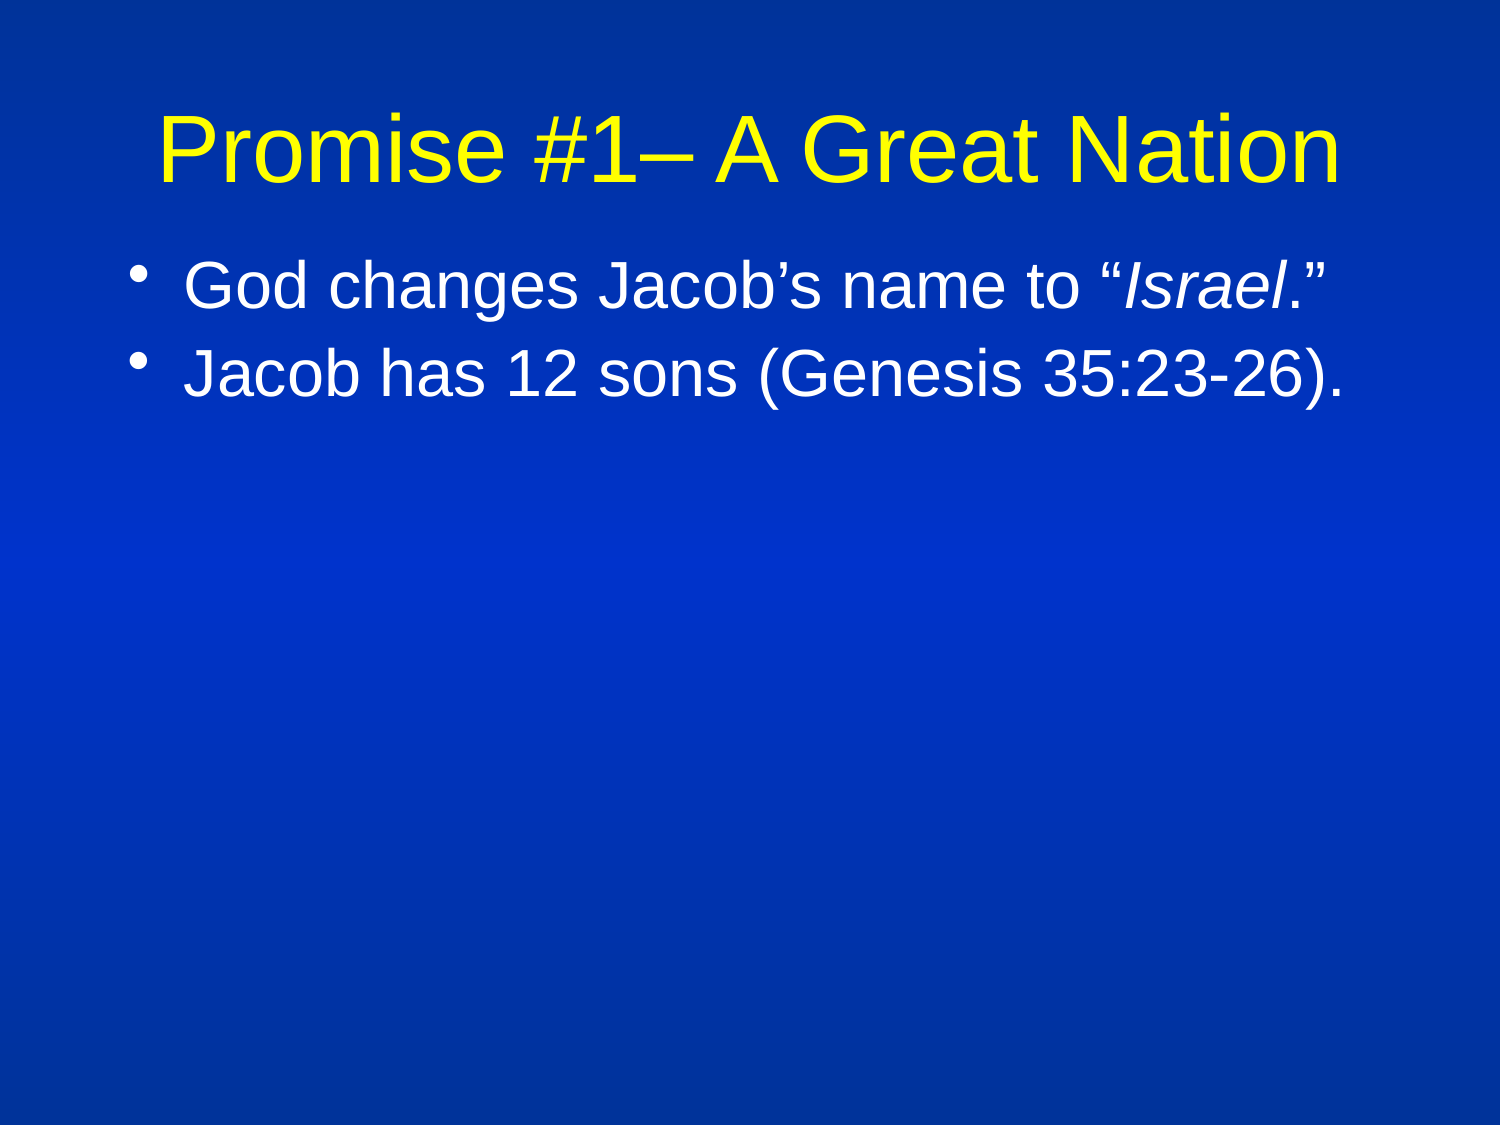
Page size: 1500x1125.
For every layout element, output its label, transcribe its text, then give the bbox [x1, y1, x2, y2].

list God changes Jacob’s name to “Israel.” [112, 249, 1388, 337]
title Promise #1– A Great Nation [37, 50, 1463, 238]
text_box Jacob has 12 sons (Genesis 35:23-26). [112, 337, 1388, 438]
